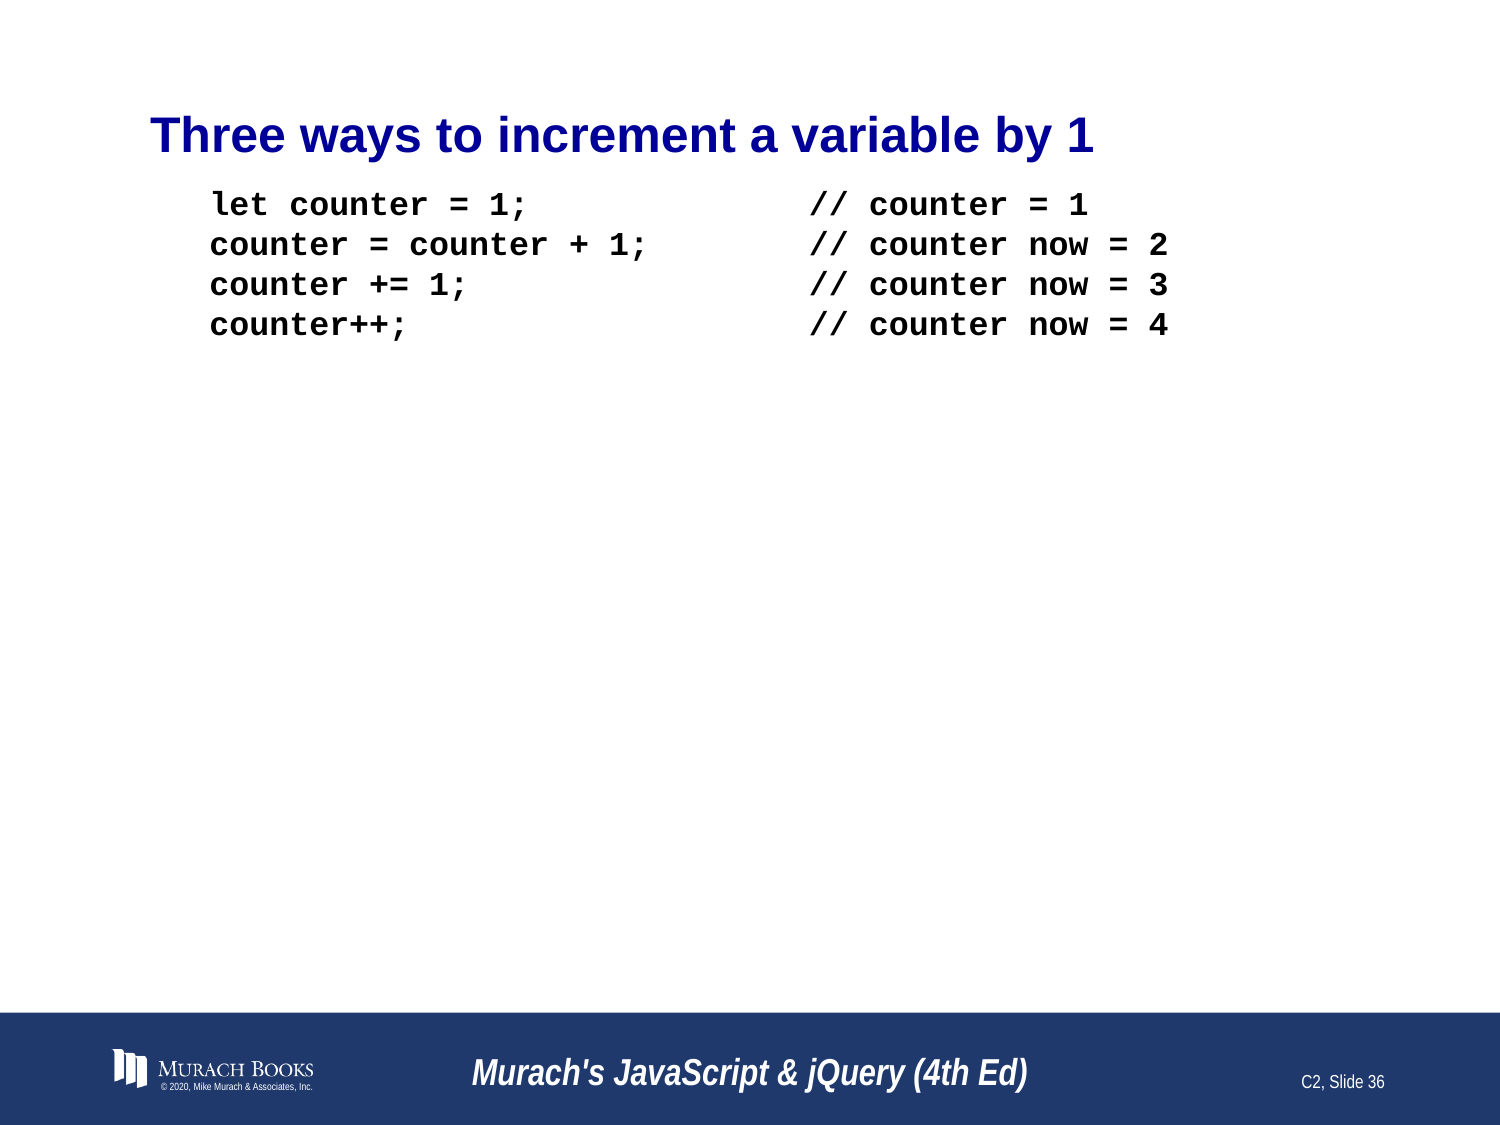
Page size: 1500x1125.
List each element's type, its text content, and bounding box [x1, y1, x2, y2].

footer © 2020, Mike Murach & Associates, Inc. [12, 1025, 463, 1100]
slide_number C2, Slide 36 [1087, 1025, 1400, 1100]
title Three ways to increment a variable by 1 [150, 102, 1350, 164]
list let counter = 1; // counter = 1 counter = counter + 1; // counter now = 2 counter += 1; // counter now = 3 counter++; // counter now = 4 [137, 174, 1350, 975]
slide_number Murach's JavaScript & jQuery (4th Ed) [463, 1025, 1050, 1100]
